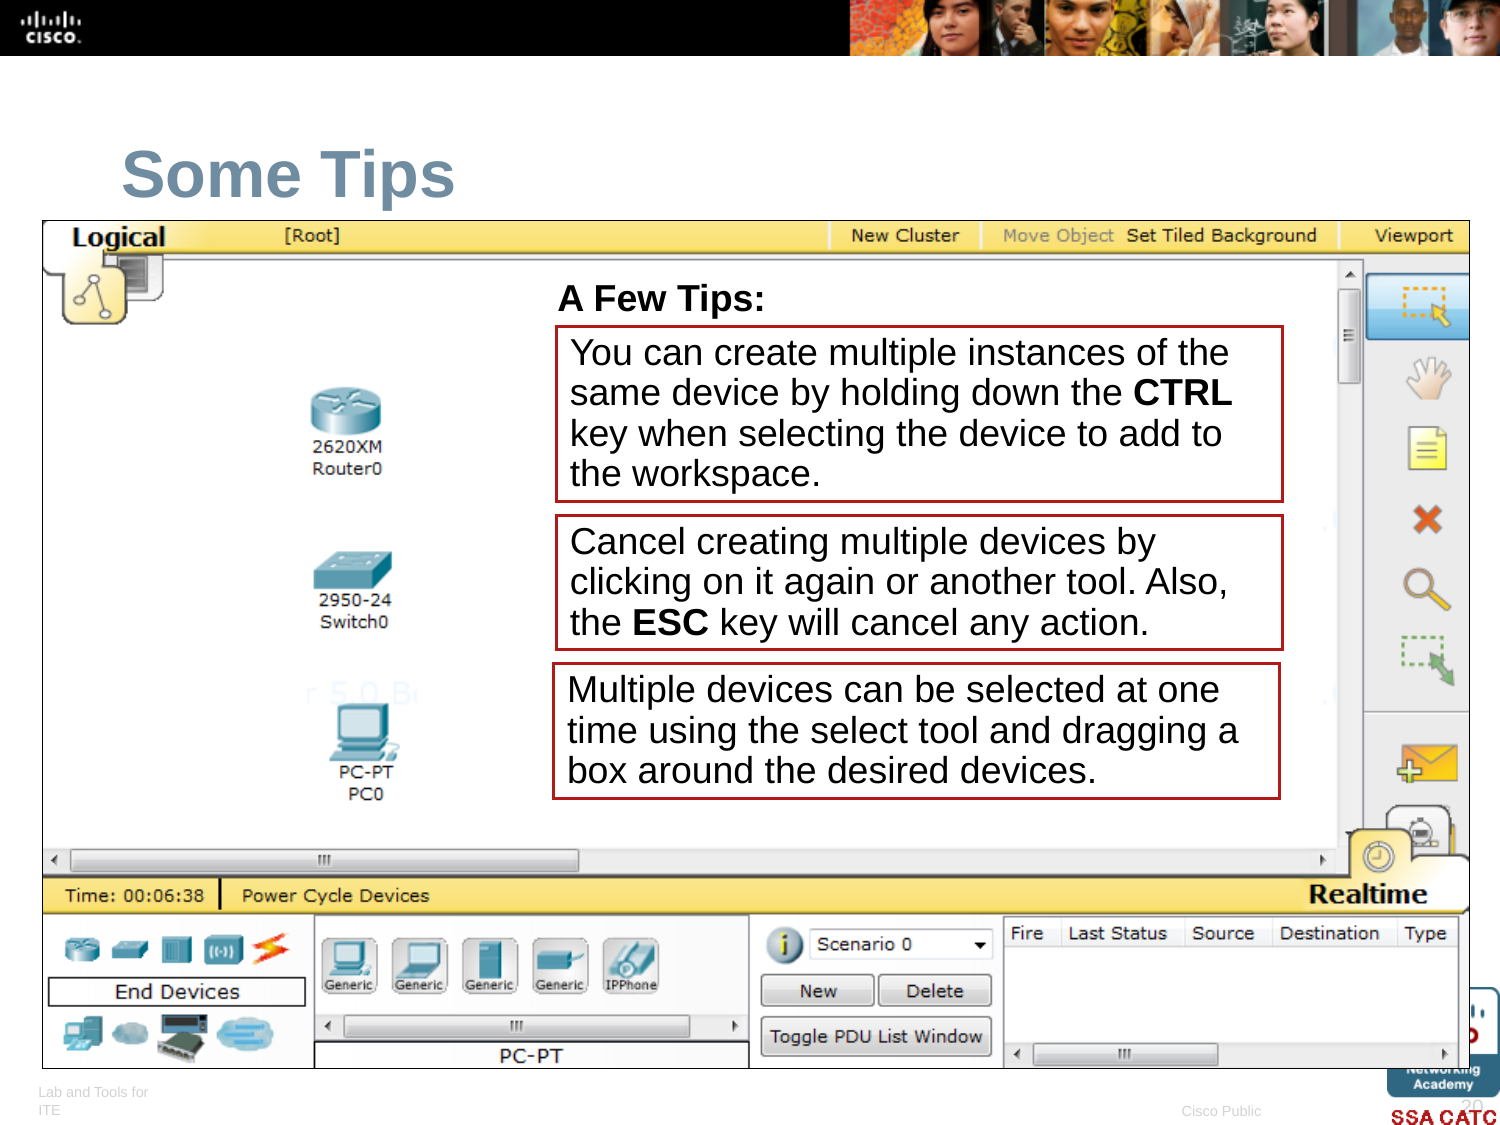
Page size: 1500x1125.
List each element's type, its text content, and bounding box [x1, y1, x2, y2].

picture [0, 0, 1500, 56]
picture [1387, 987, 1500, 1125]
title Some Tips [107, 130, 1444, 219]
picture [41, 220, 1469, 1068]
